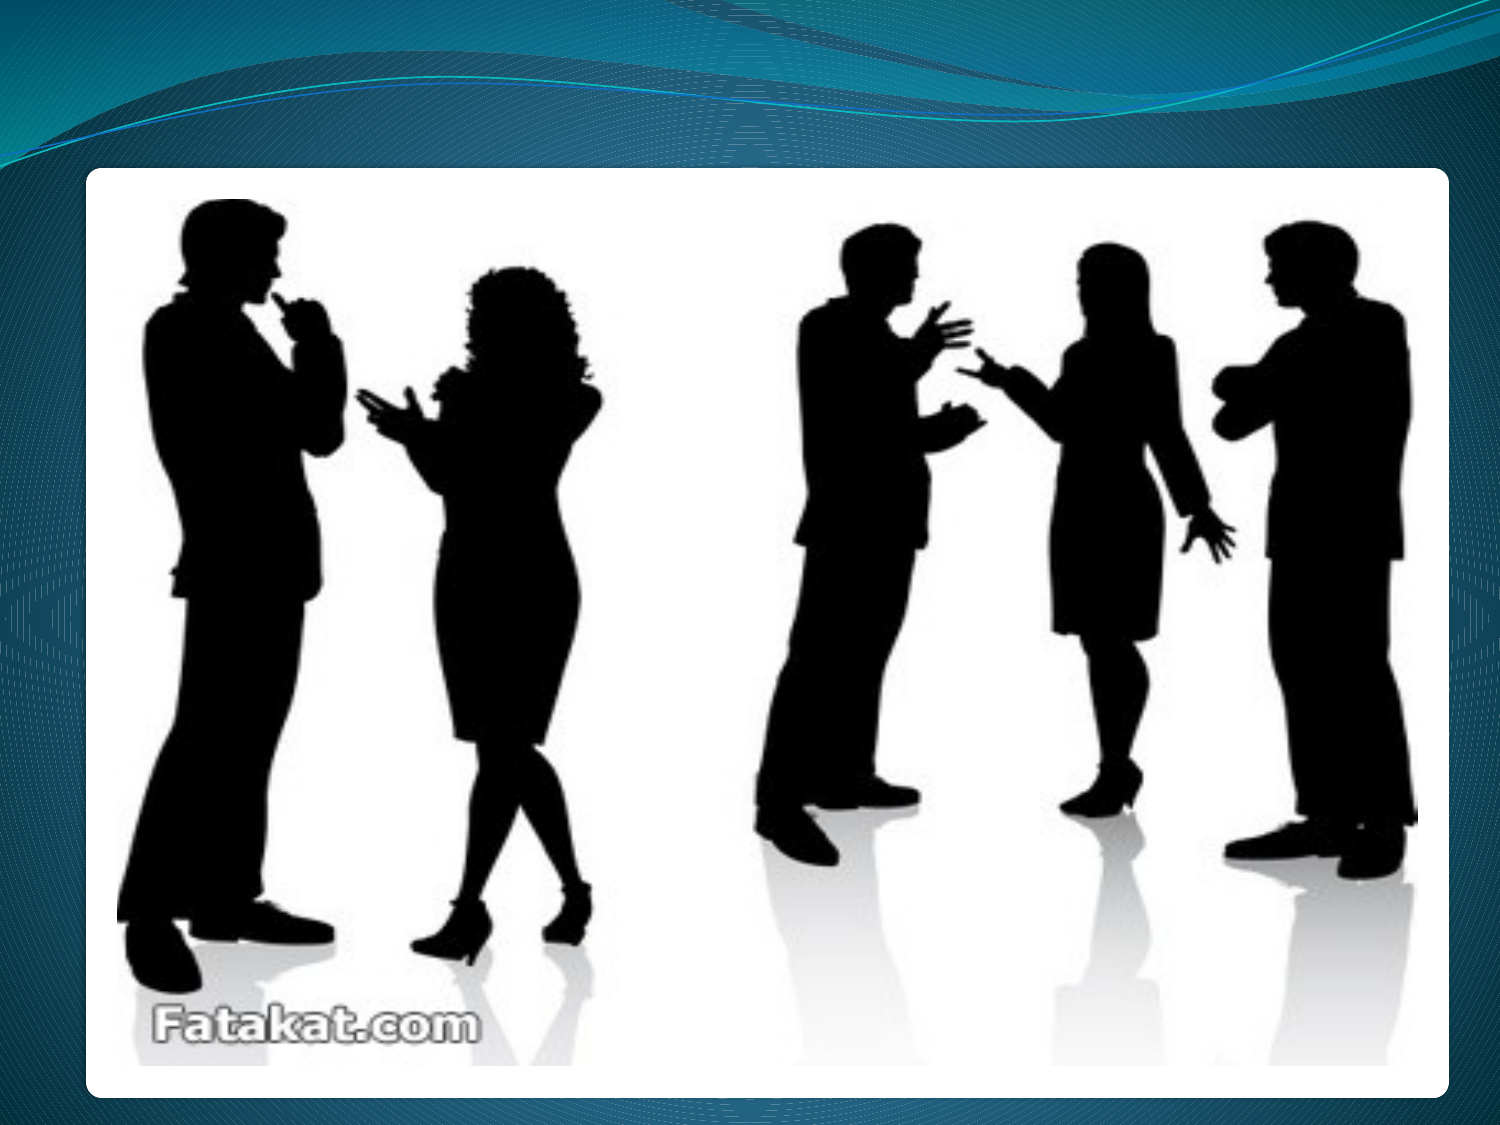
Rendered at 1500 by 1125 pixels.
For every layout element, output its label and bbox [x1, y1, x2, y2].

list [116, 198, 1419, 1067]
